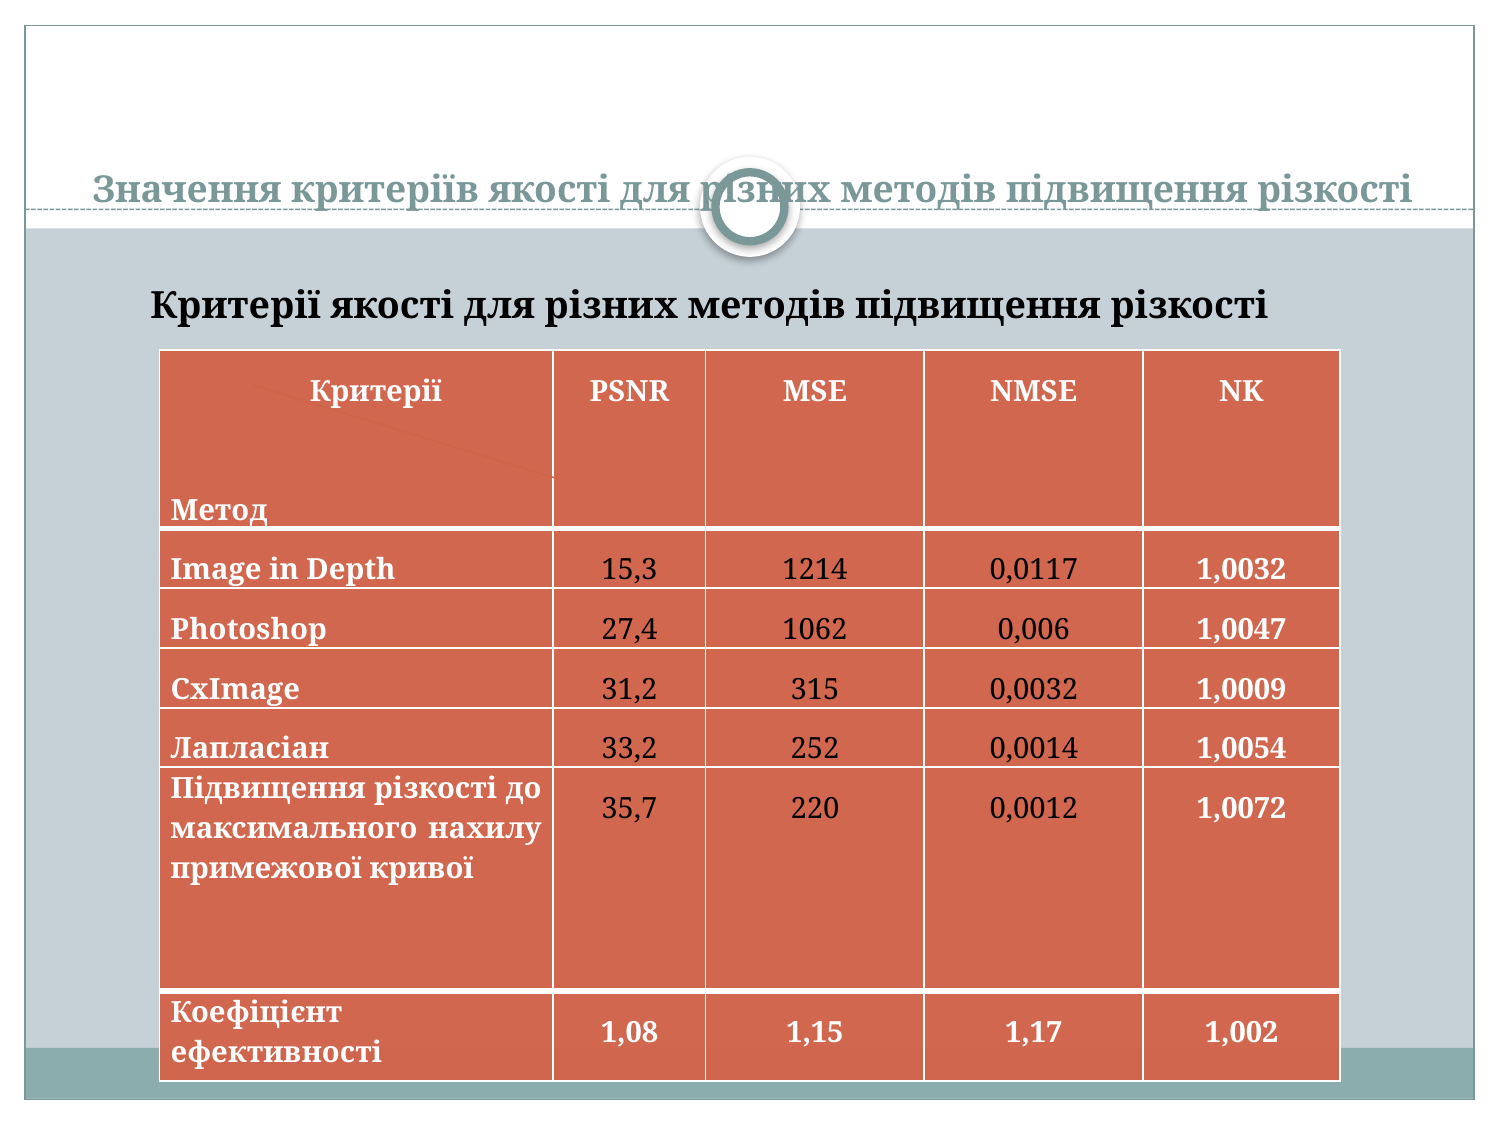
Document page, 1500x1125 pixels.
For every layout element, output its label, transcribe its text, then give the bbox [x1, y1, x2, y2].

table_cell 0,0012 [925, 768, 1142, 988]
table_header PSNR [554, 351, 705, 526]
table_cell 1,15 [706, 994, 923, 1080]
table_header NMSE [925, 351, 1142, 526]
table_cell 0,006 [925, 589, 1142, 647]
table_cell 1062 [706, 589, 923, 647]
table_cell 1,0054 [1144, 709, 1339, 766]
title Значення критеріїв якості для різних методів підвищення різкості [53, 137, 1454, 262]
table_cell 1,0047 [1144, 589, 1339, 647]
table_cell 1214 [706, 531, 923, 587]
table_cell 220 [706, 768, 923, 988]
table_cell 0,0117 [925, 531, 1142, 587]
table_cell 1,002 [1144, 994, 1339, 1080]
table_header MSE [706, 351, 923, 526]
table_cell 1,08 [554, 994, 705, 1080]
table_cell 1,0032 [1144, 531, 1339, 587]
table_cell Коефіцієнт ефективності [160, 994, 552, 1080]
table_cell Підвищення різкості до максимального нахилу примежової кривої [160, 768, 552, 988]
table_cell 27,4 [554, 589, 705, 647]
table_cell 31,2 [554, 649, 705, 707]
table_header NK [1144, 351, 1339, 526]
table_cell 252 [706, 709, 923, 766]
text_box Критерії якості для різних методів підвищення різкості [135, 273, 1388, 334]
table_cell 35,7 [554, 768, 705, 988]
table_cell 0,0032 [925, 649, 1142, 707]
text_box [253, 385, 562, 480]
table_cell 15,3 [554, 531, 705, 587]
table_cell 1,0009 [1144, 649, 1339, 707]
table_cell CxImage [160, 649, 552, 707]
table_cell Image in Depth [160, 531, 552, 587]
table_cell 315 [706, 649, 923, 707]
table_header Критерії Метод [160, 351, 552, 526]
table_cell 1,0072 [1144, 768, 1339, 988]
table_cell 1,17 [925, 994, 1142, 1080]
table_cell 0,0014 [925, 709, 1142, 766]
table_cell Лапласіан [160, 709, 552, 766]
table_cell 33,2 [554, 709, 705, 766]
table_cell Photoshop [160, 589, 552, 647]
